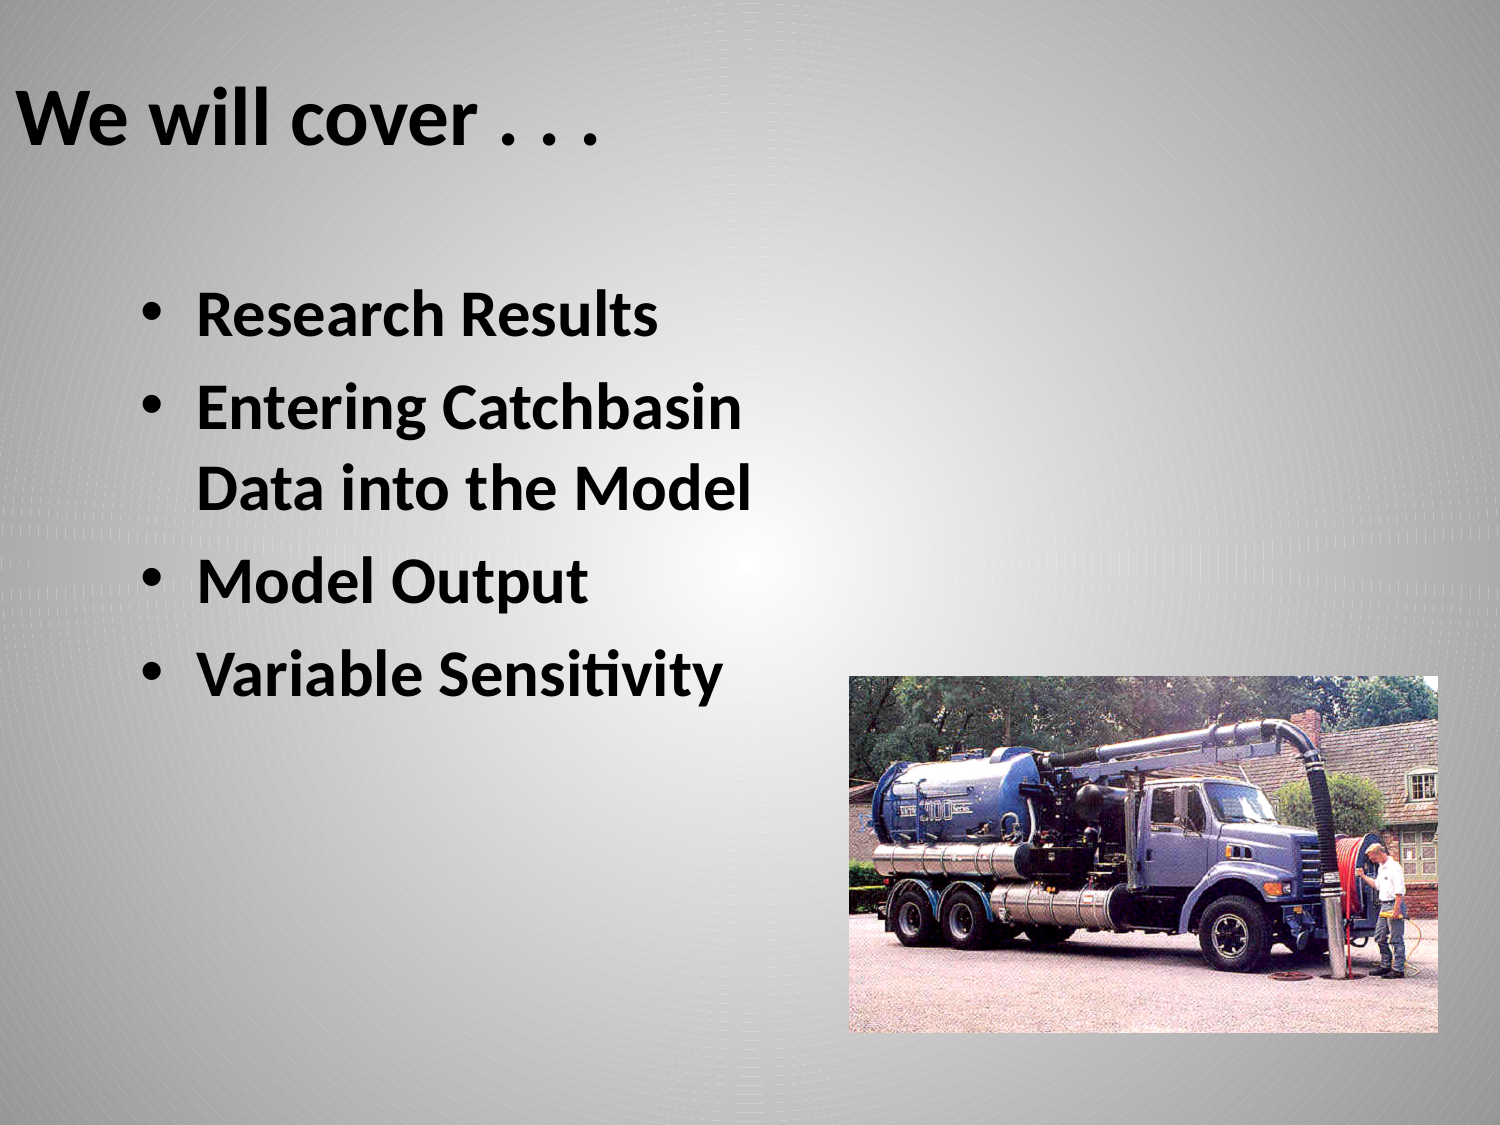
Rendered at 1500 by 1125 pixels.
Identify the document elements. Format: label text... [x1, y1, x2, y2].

title We will cover . . . [0, 50, 1500, 175]
picture [849, 676, 1438, 1034]
list Research Results Entering Catchbasin Data into the Model Model Output Variable Sensitivity [125, 262, 800, 1063]
